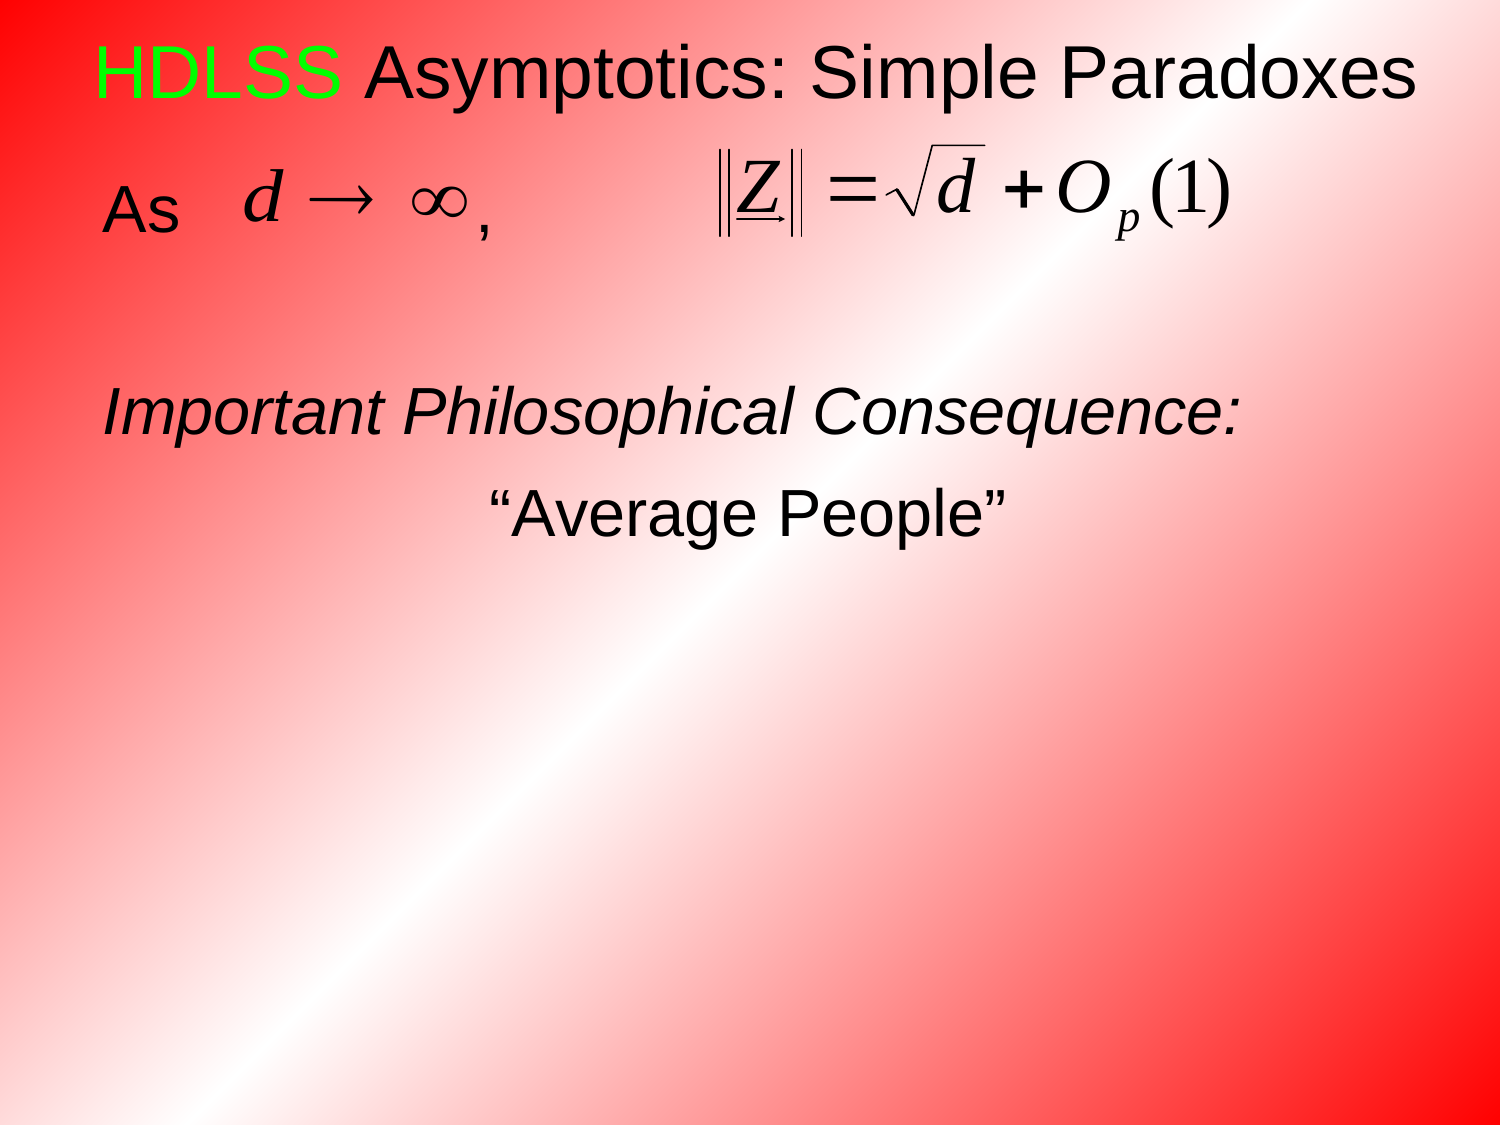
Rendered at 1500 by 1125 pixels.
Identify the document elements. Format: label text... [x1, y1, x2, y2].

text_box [712, 137, 1238, 249]
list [237, 162, 476, 232]
title HDLSS Asymptotics: Simple Paradoxes [50, 0, 1463, 138]
